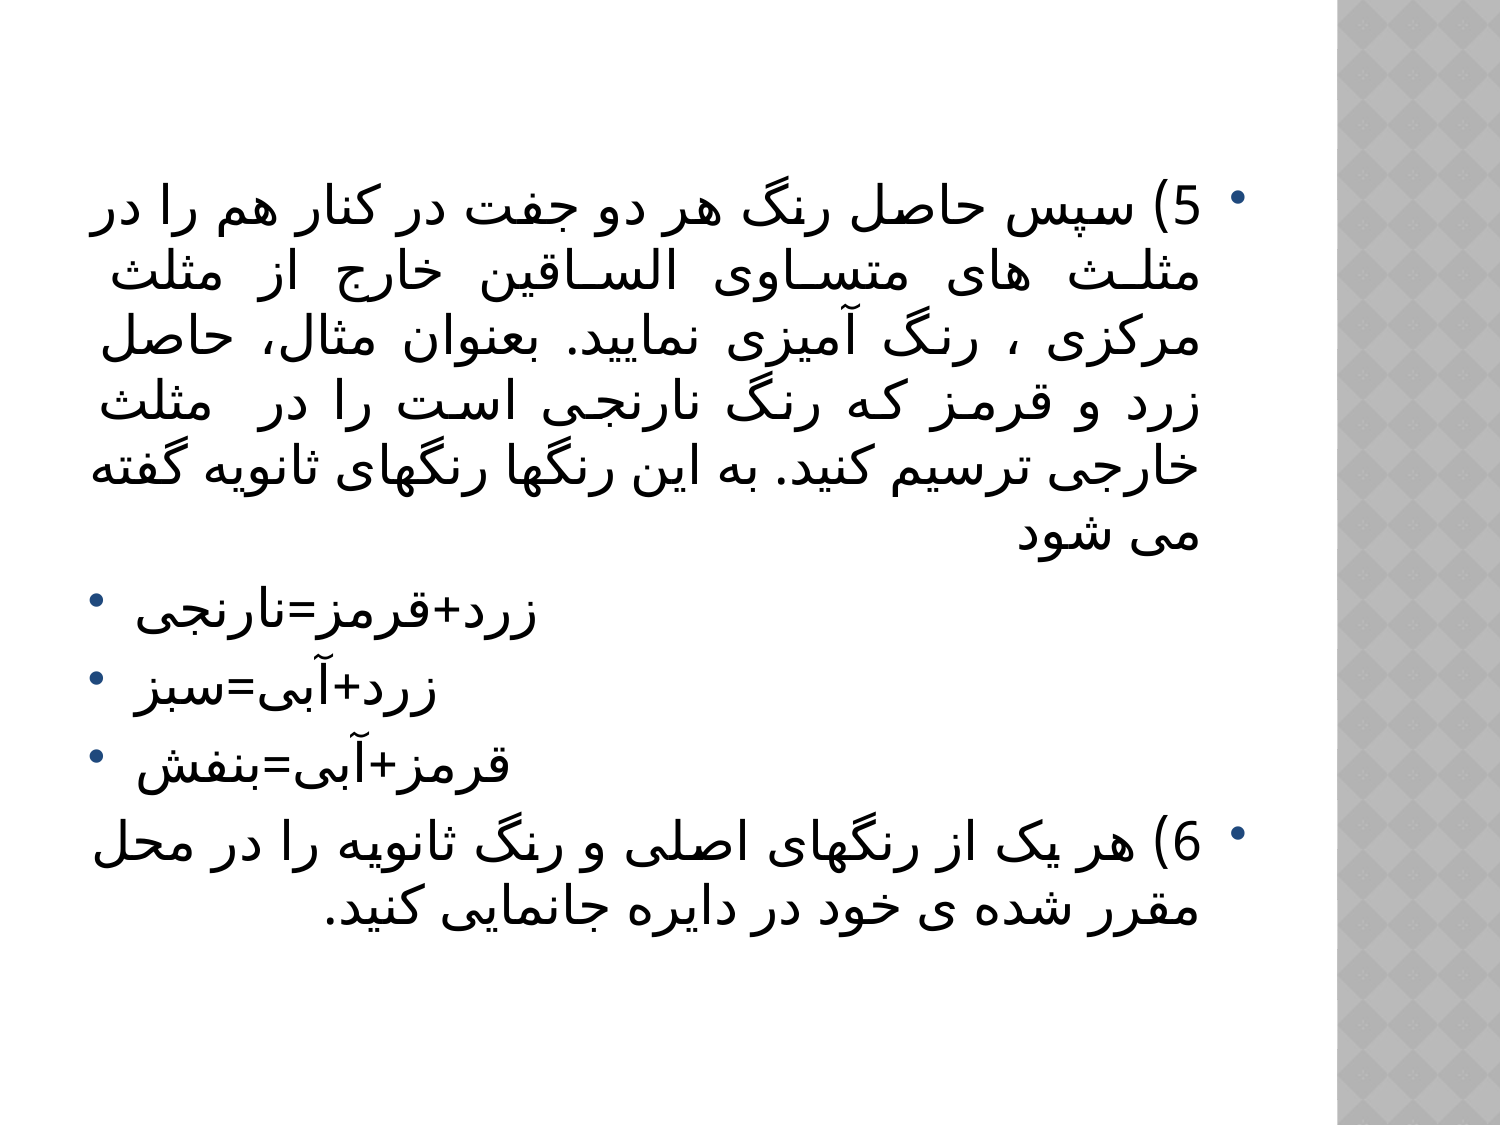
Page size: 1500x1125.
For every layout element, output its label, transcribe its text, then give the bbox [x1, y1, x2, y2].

list 5) سپس حاصل رنگ هر دو جفت در کنار هم را در مثلث های متساوی الساقین خارج از مثلث مرکزی ، رنگ آمیزی نمایید. بعنوان مثال، حاصل زرد و قرمز که رنگ نارنجی است را در مثلث خارجی ترسیم کنید. به این رنگها رنگهای ثانویه گفته می شود زرد+قرمز=نارنجی زرد+آبی=سبز قرمز+آبی=بنفش 6) هر یک از رنگهای اصلی و رنگ ثانویه را در محل مقرر شده ی خود در دایره جانمایی کنید. [75, 162, 1263, 1000]
